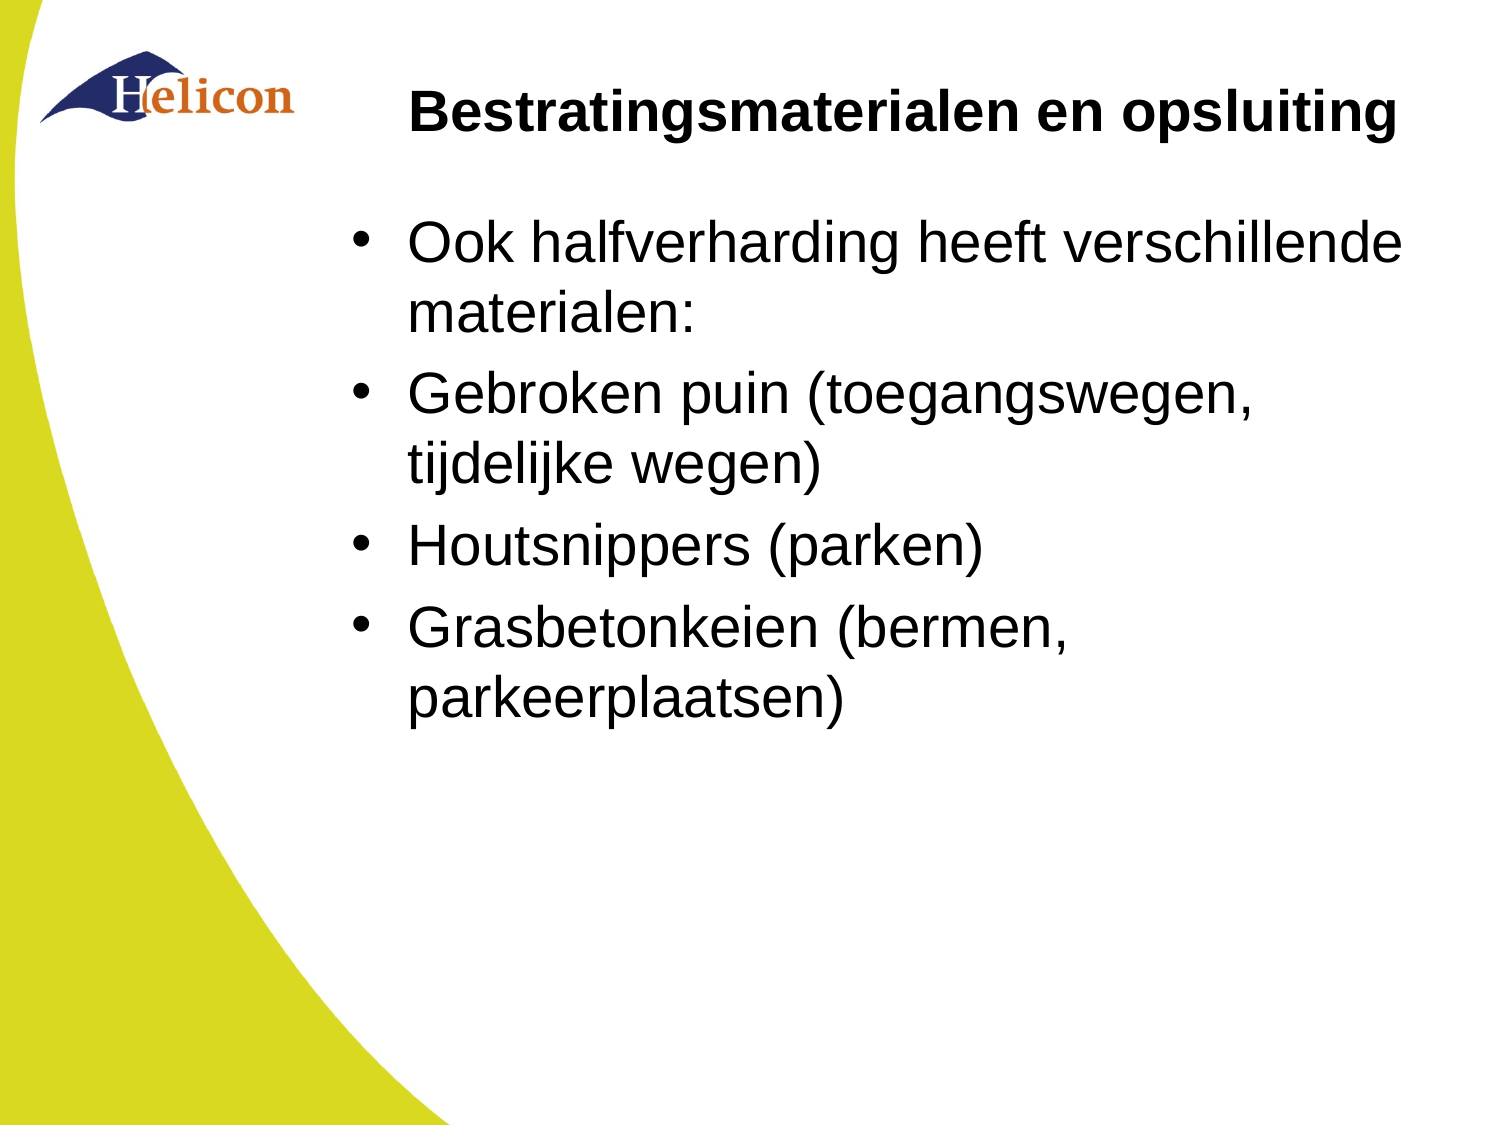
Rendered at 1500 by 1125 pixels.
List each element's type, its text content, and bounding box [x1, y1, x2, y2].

list Ook halfverharding heeft verschillende materialen: Gebroken puin (toegangswegen, tijdelijke wegen) Houtsnippers (parken) Grasbetonkeien (bermen, parkeerplaatsen) [336, 196, 1425, 1005]
picture [0, 0, 1500, 1125]
title Bestratingsmaterialen en opsluiting [324, 54, 1415, 161]
